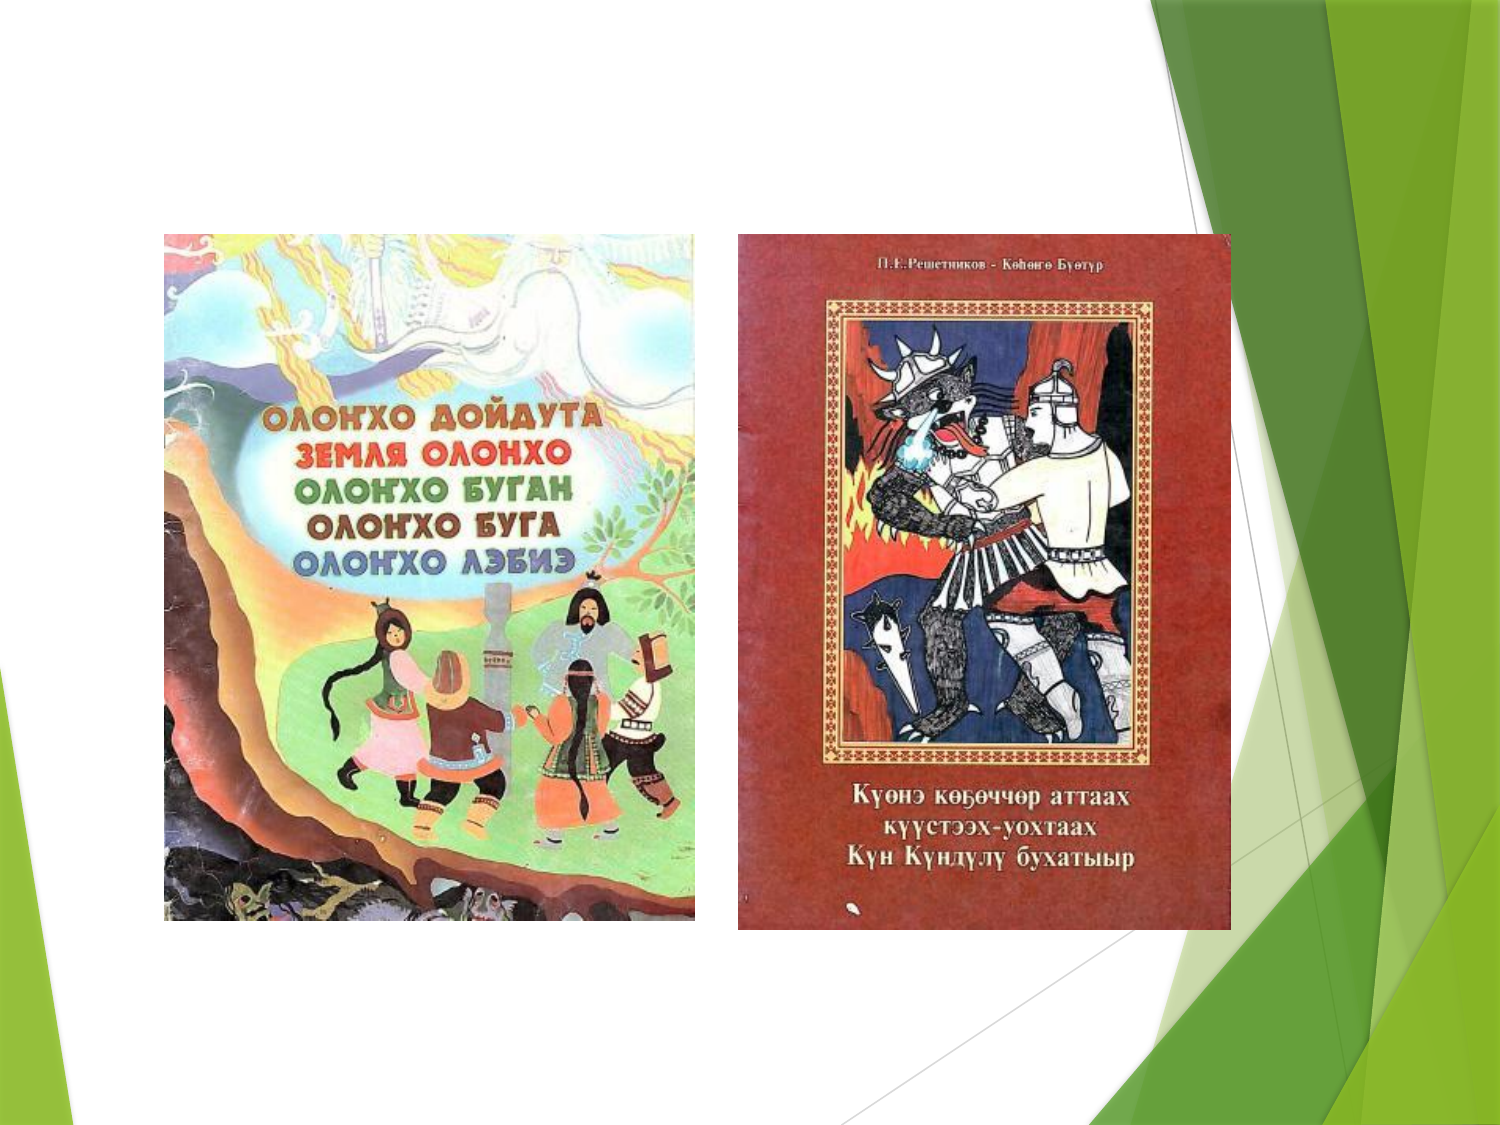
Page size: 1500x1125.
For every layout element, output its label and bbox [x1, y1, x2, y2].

picture [737, 233, 1231, 931]
list [163, 233, 695, 922]
